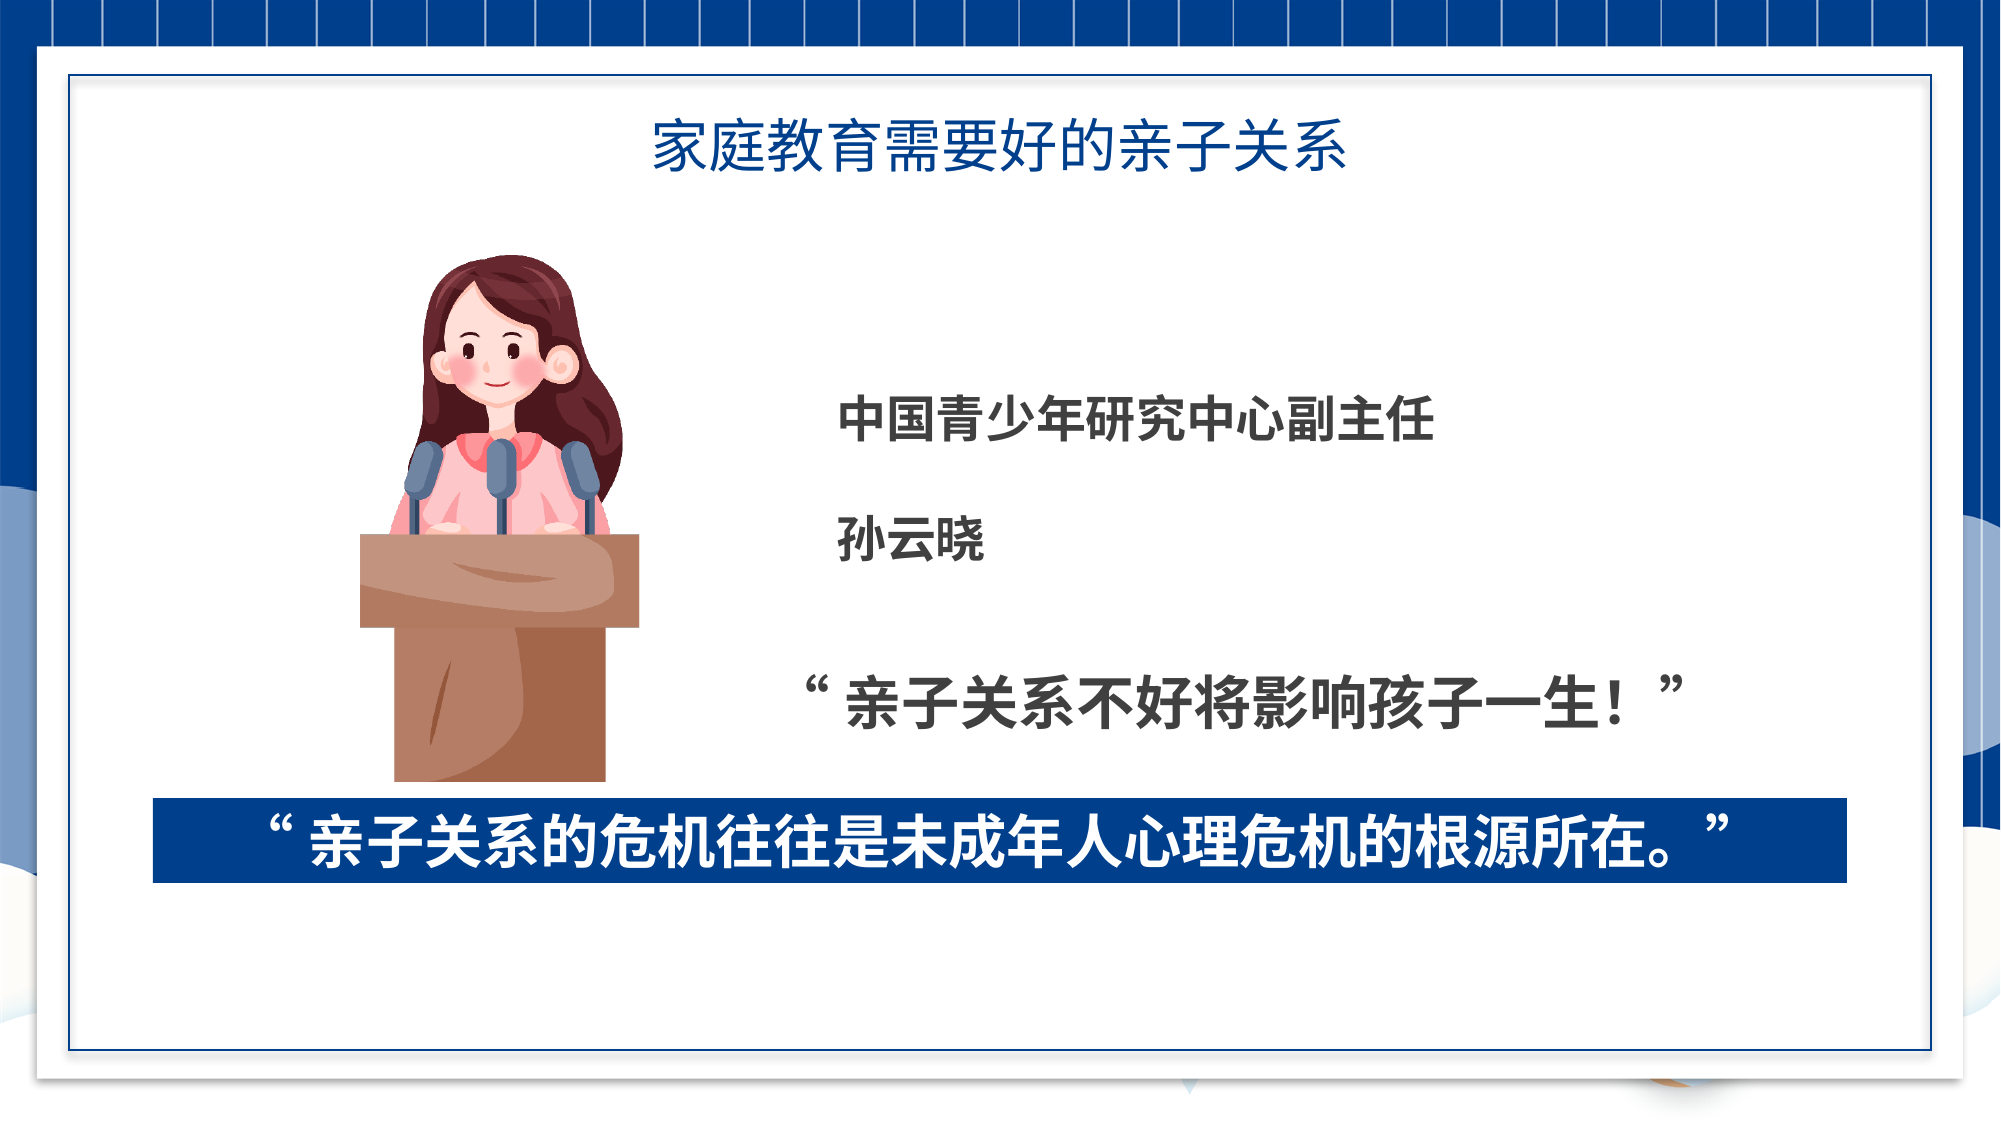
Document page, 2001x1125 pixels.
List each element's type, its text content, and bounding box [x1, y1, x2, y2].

text_box “亲子关系的危机往往是未成年人心理危机的根源所在。” [152, 798, 1847, 883]
text_box 家庭教育需要好的亲子关系 [541, 101, 1458, 186]
picture [0, 0, 2001, 1125]
text_box “亲子关系不好将影响孩子一生！” [759, 624, 1733, 744]
text_box 中国青少年研究中心副主任 孙云晓 [821, 320, 1484, 575]
